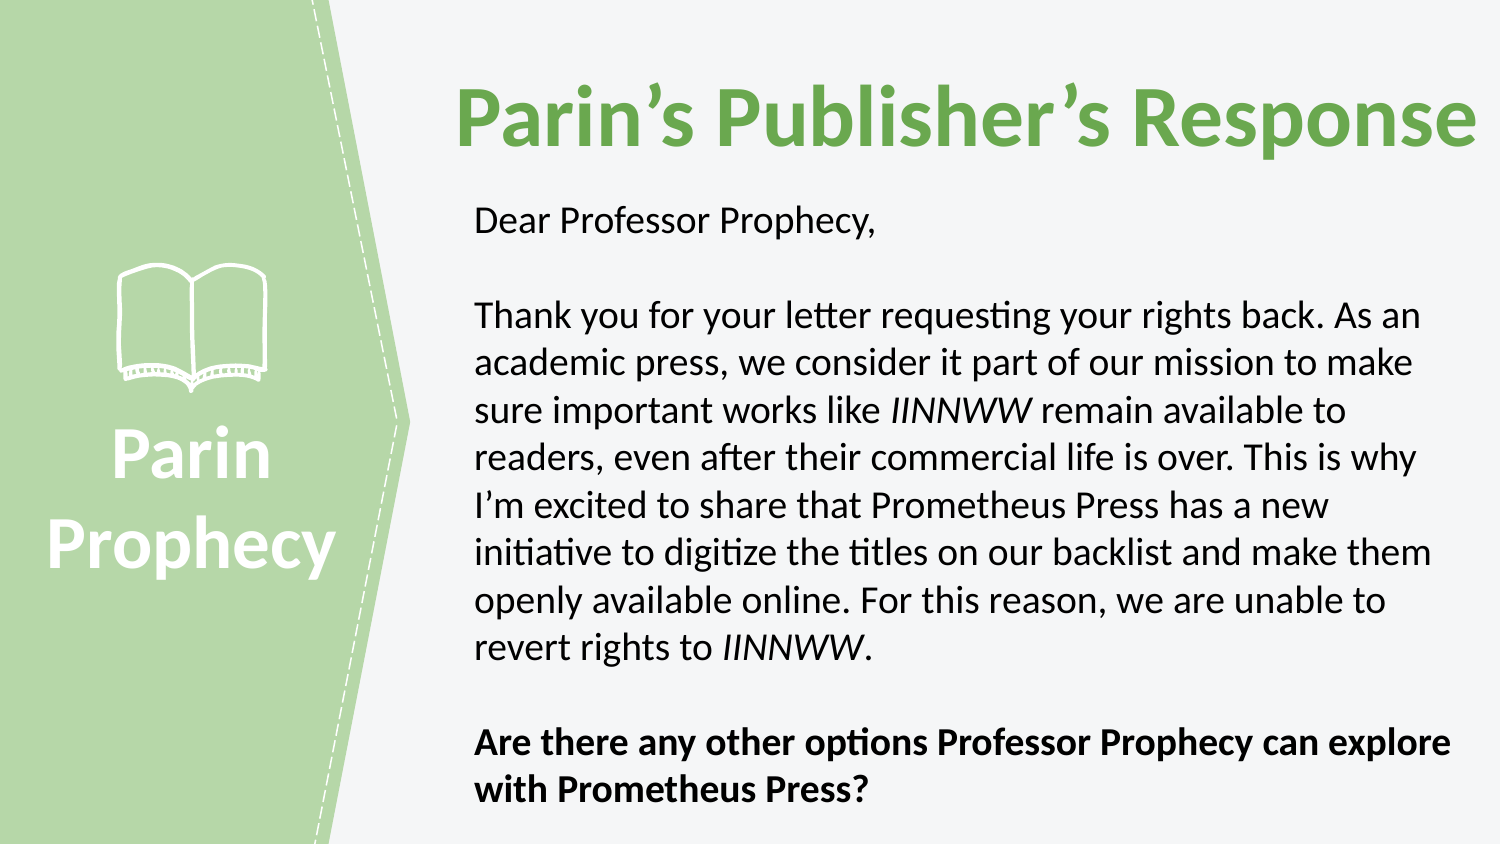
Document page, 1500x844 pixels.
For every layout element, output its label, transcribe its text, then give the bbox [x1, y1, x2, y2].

text_box Parin Prophecy [0, 364, 384, 599]
text_box Dear Professor Prophecy, Thank you for your letter requesting your rights back. As an academic press, we consider it part of our mission to make sure important works like IINNWW remain available to readers, even after their commercial life is over. This is why I’m excited to share that Prometheus Press has a new initiative to digitize the titles on our backlist and make them openly available online. For this reason, we are unable to revert rights to IINNWW. Are there any other options Professor Prophecy can explore with Prometheus Press? [459, 179, 1476, 720]
text_box Parin’s Publisher’s Response [435, 26, 1500, 179]
text_box [116, 262, 268, 393]
